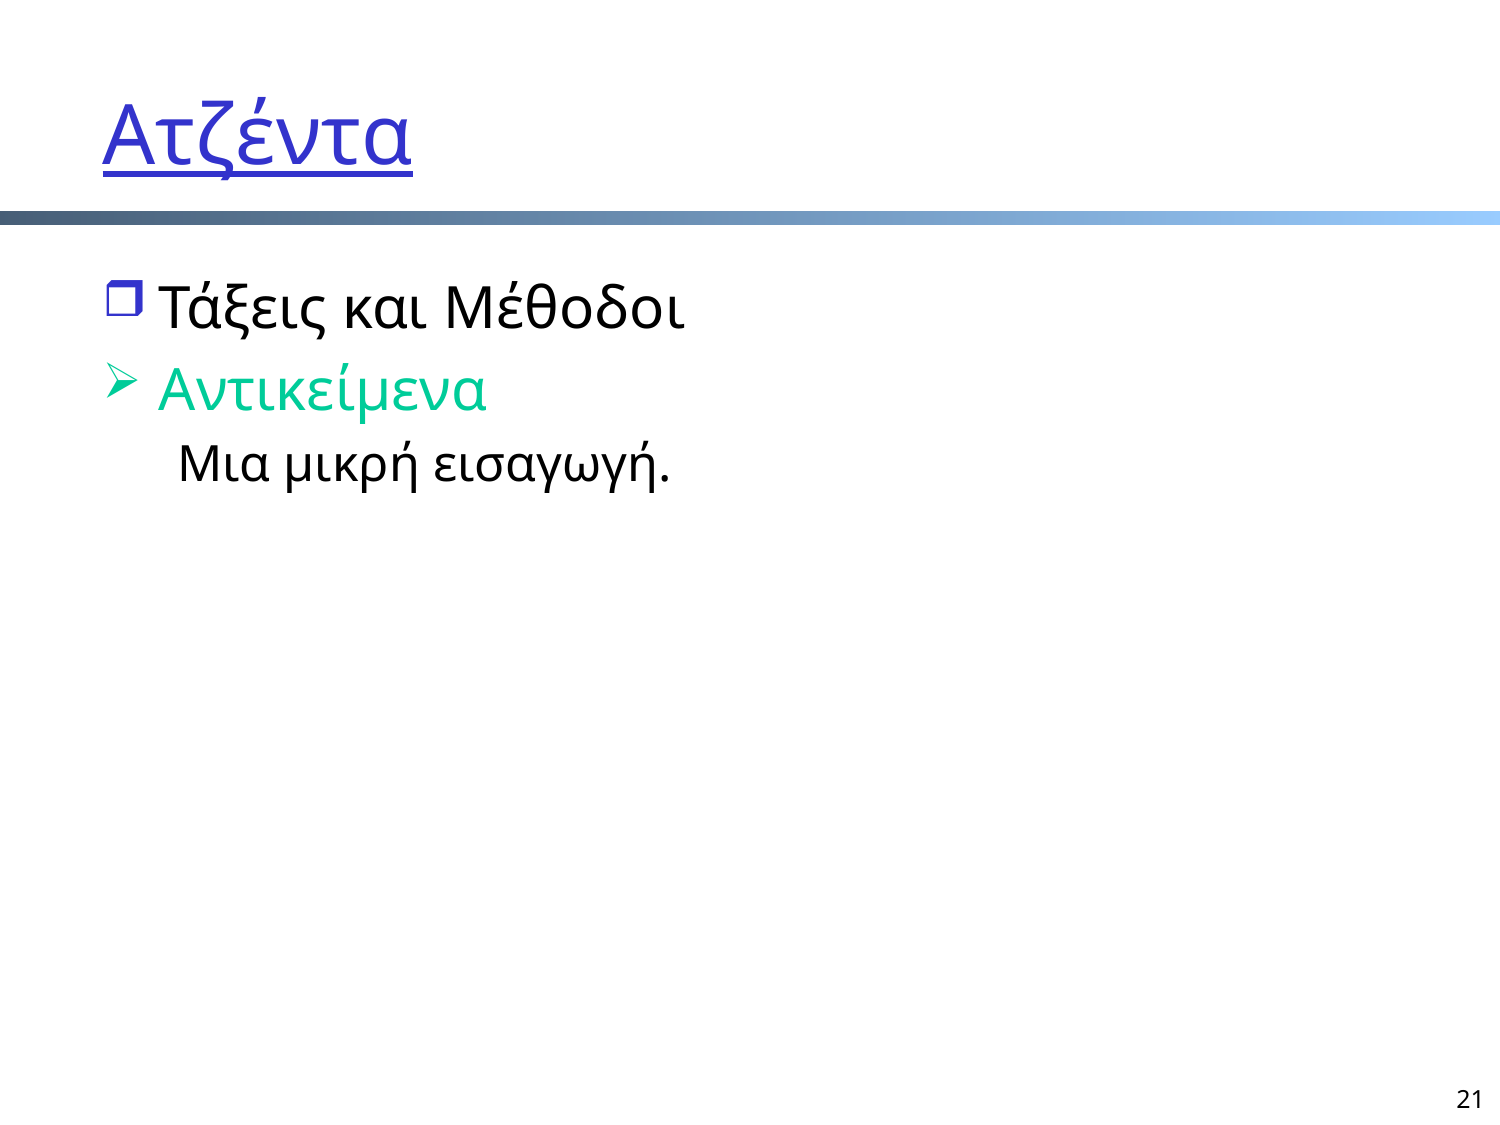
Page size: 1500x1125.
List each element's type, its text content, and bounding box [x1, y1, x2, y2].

text_box Ατζέντα [87, 37, 1363, 225]
slide_number 21 [1150, 1049, 1500, 1125]
text_box Τάξεις και Μέθοδοι Αντικείμενα Μια μικρή εισαγωγή. [87, 262, 1363, 1025]
